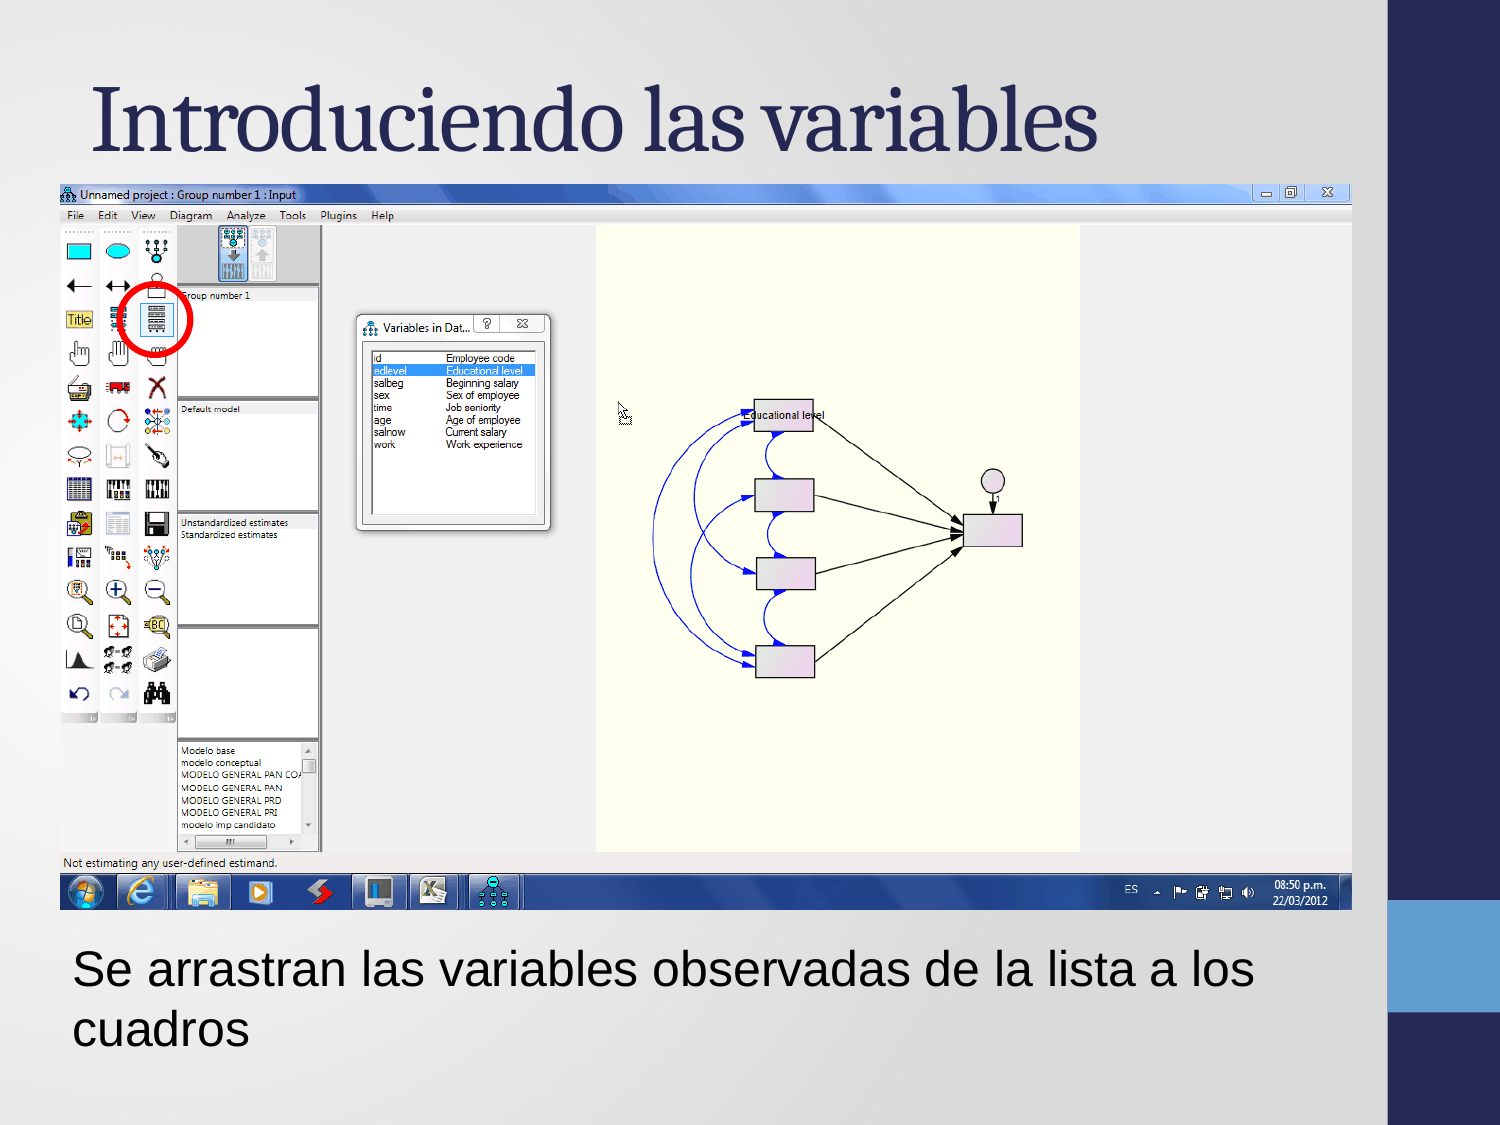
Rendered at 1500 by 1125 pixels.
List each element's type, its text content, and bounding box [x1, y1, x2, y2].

title Introduciendo las variables [75, 19, 1425, 207]
text_box Se arrastran las variables observadas de la lista a los cuadros [57, 928, 1436, 1064]
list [60, 184, 1352, 911]
